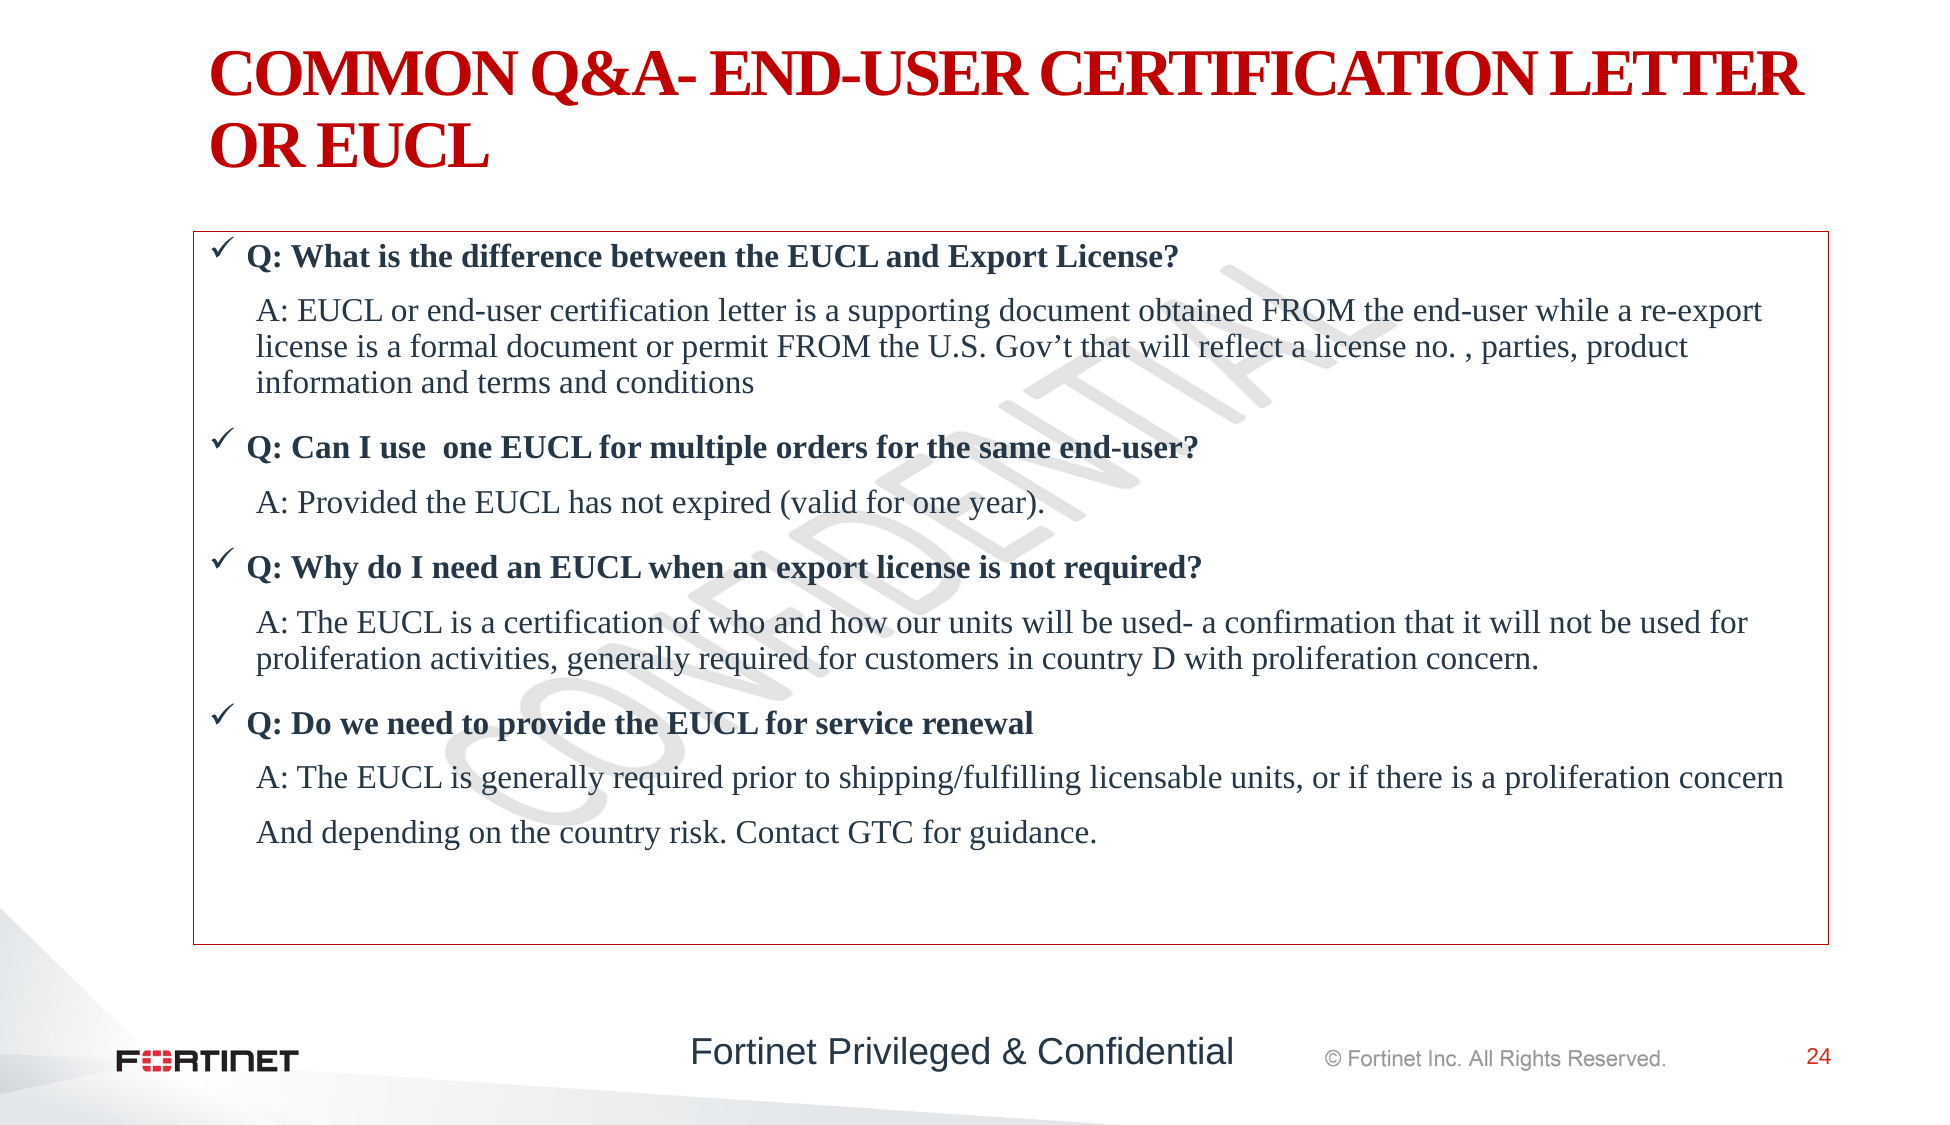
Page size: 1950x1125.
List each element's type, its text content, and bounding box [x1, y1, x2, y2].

title COMMON Q&A- END-USER CERTIFICATION LETTER OR EUCL [193, 1, 1835, 219]
text_box Fortinet Privileged & Confidential [622, 1022, 1303, 1081]
list Q: What is the difference between the EUCL and Export License? A: EUCL or end-user certification letter is a supporting document obtained FROM the end-user while a re-export license is a formal document or permit FROM the U.S. Gov’t that will reflect a license no. , parties, product information and terms and conditions Q: Can I use one EUCL for multiple orders for the same end-user? A: Provided the EUCL has not expired (valid for one year). Q: Why do I need an EUCL when an export license is not required? A: The EUCL is a certification of who and how our units will be used- a confirmation that it will not be used for proliferation activities, generally required for customers in country D with proliferation concern. Q: Do we need to provide the EUCL for service renewal A: The EUCL is generally required prior to shipping/fulfilling licensable units, or if there is a proliferation concern And depending on the country risk. Contact GTC for guidance. [193, 231, 1829, 945]
picture [0, 1, 1950, 1125]
